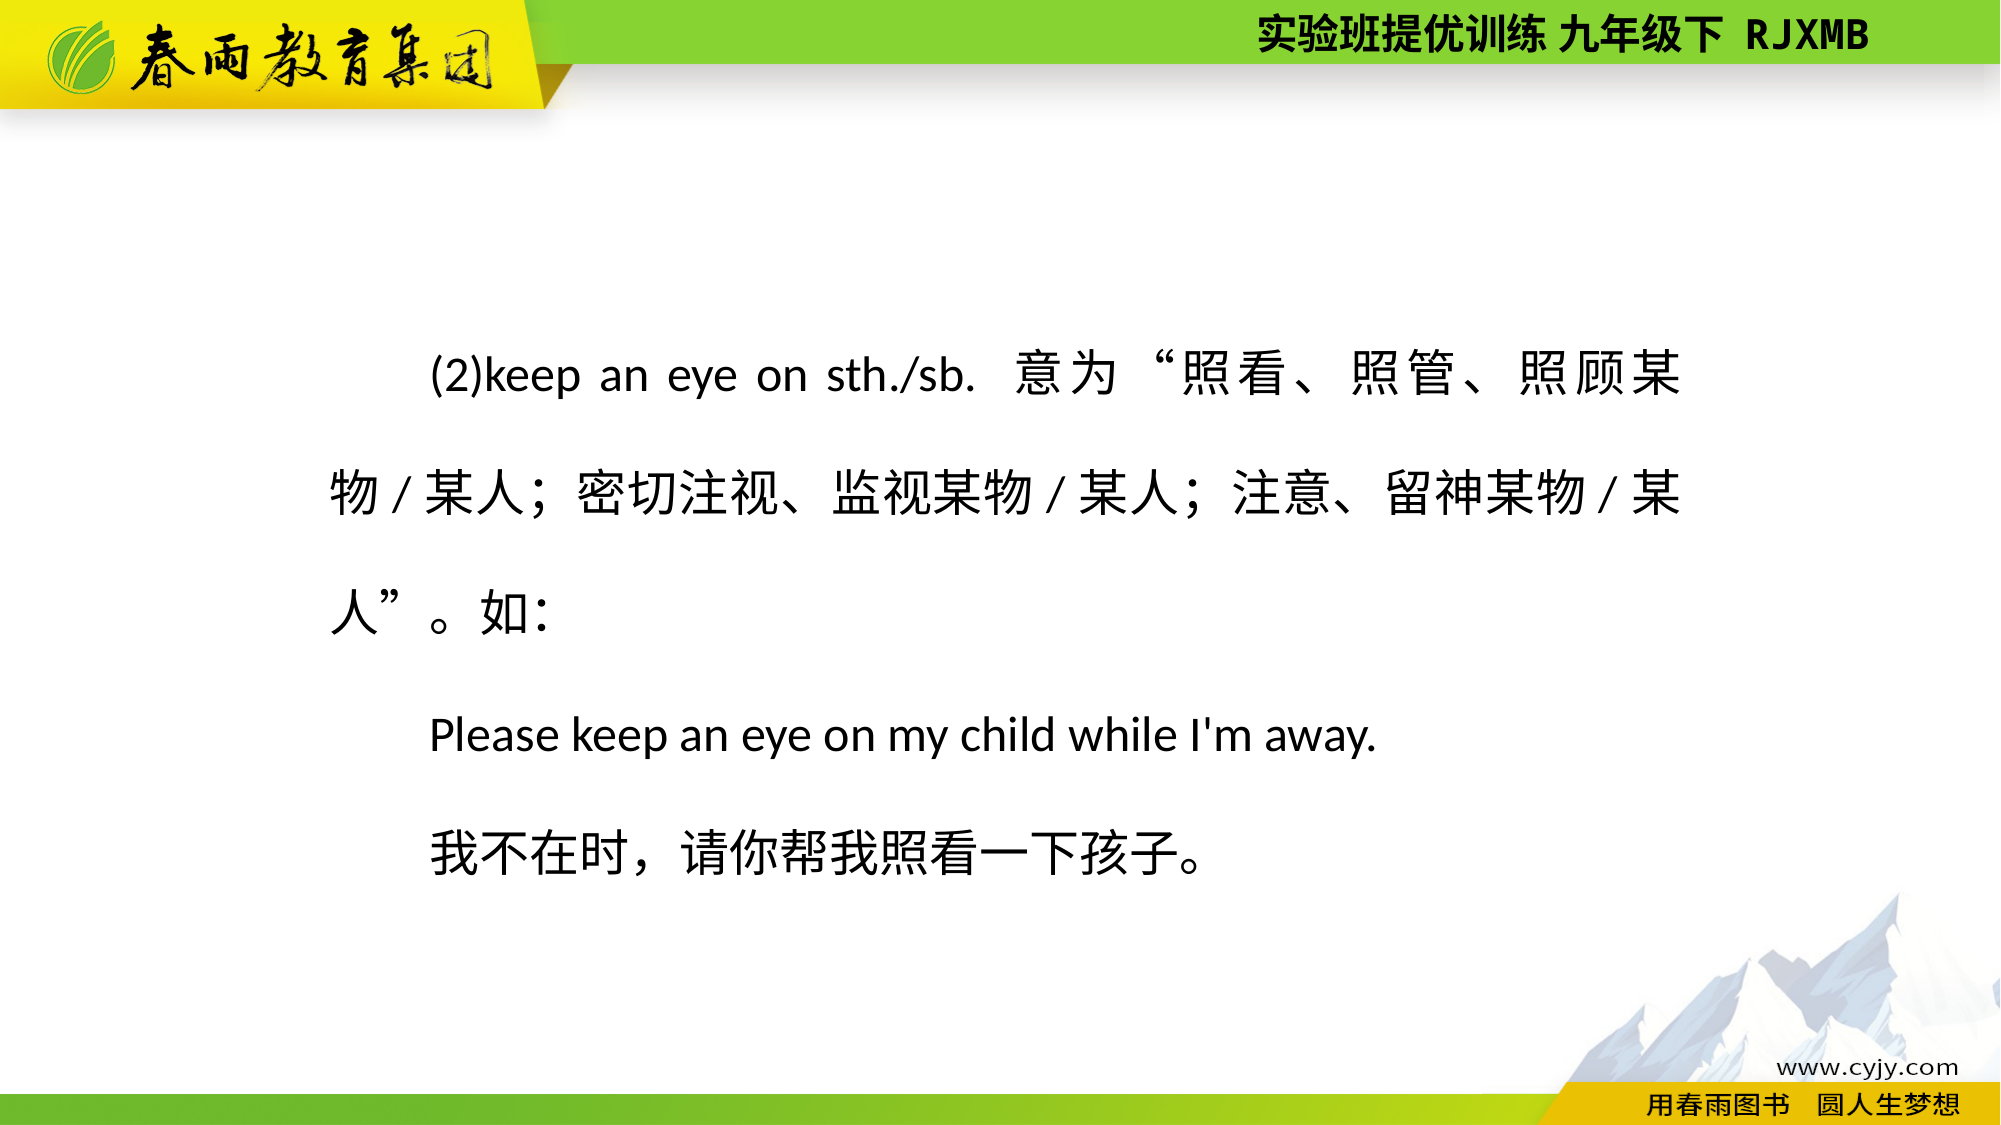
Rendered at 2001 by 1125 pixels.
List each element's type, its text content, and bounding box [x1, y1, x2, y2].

picture [0, 0, 2001, 1125]
text_box (2)keep an eye on sth./sb. 意为“照看、照管、照顾某物/某人；密切注视、监视某物/某人；注意、留神某物/某人”。如： Please keep an eye on my child while I'm away. 我不在时，请你帮我照看一下孩子。 [314, 274, 1696, 1009]
